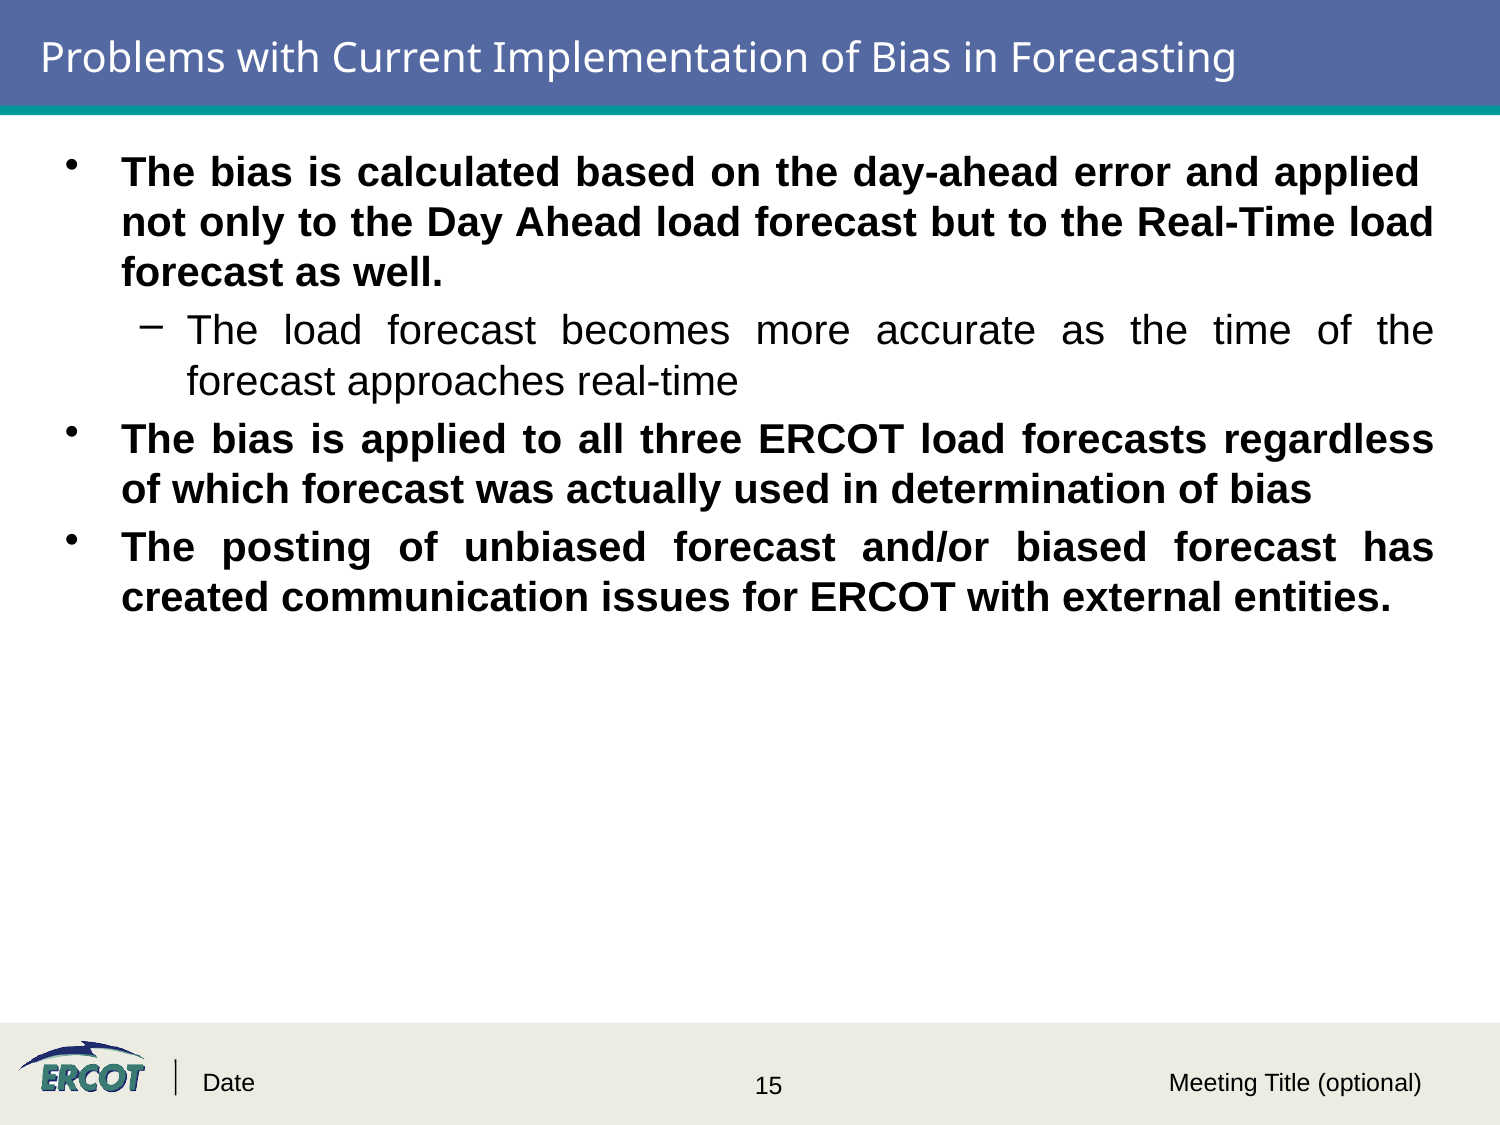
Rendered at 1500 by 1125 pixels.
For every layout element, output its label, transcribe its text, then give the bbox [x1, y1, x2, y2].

footer Meeting Title (optional) [1025, 1059, 1438, 1125]
slide_number Date [187, 1059, 538, 1125]
text_box The bias is calculated based on the day-ahead error and applied not only to the Day Ahead load forecast but to the Real-Time load forecast as well. The load forecast becomes more accurate as the time of the forecast approaches real-time The bias is applied to all three ERCOT load forecasts regardless of which forecast was actually used in determination of bias The posting of unbiased forecast and/or biased forecast has created communication issues for ERCOT with external entities. [50, 137, 1450, 950]
title Problems with Current Implementation of Bias in Forecasting [24, 0, 1475, 113]
picture [10, 1031, 151, 1111]
